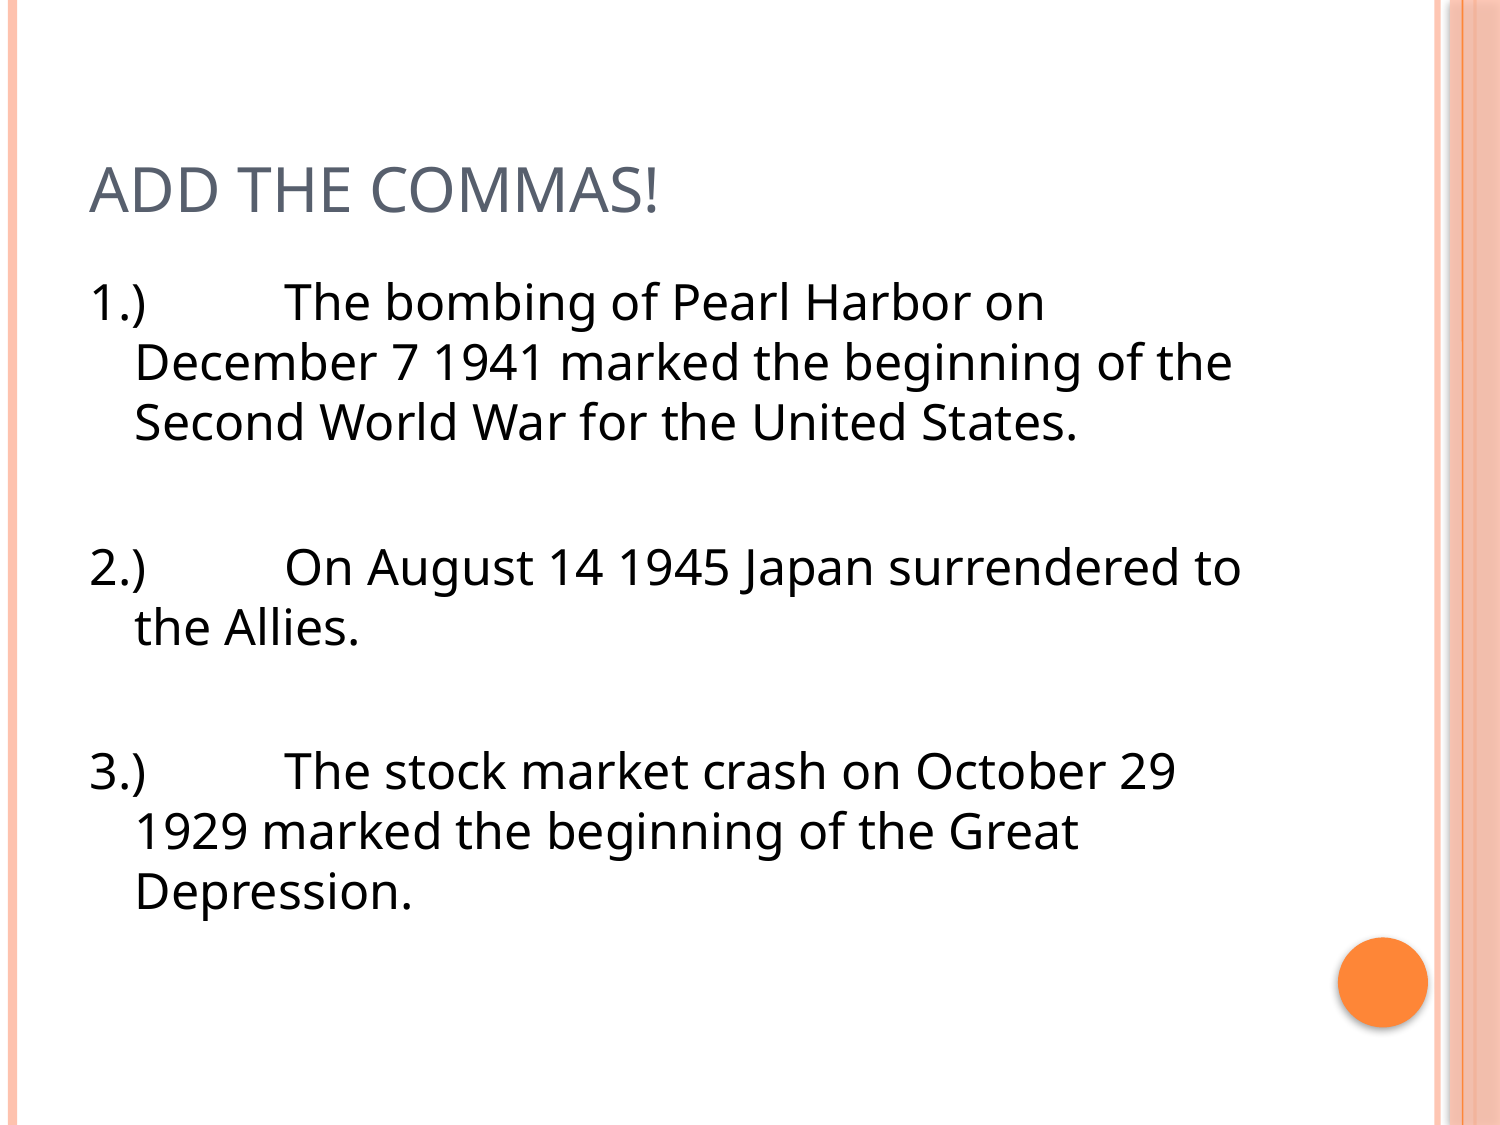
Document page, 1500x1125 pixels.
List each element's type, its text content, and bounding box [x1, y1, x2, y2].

title Add The Commas! [75, 45, 1300, 233]
list 1.) The bombing of Pearl Harbor on December 7 1941 marked the beginning of the Second World War for the United States. 2.) On August 14 1945 Japan surrendered to the Allies. 3.) The stock market crash on October 29 1929 marked the beginning of the Great Depression. [75, 262, 1300, 1062]
